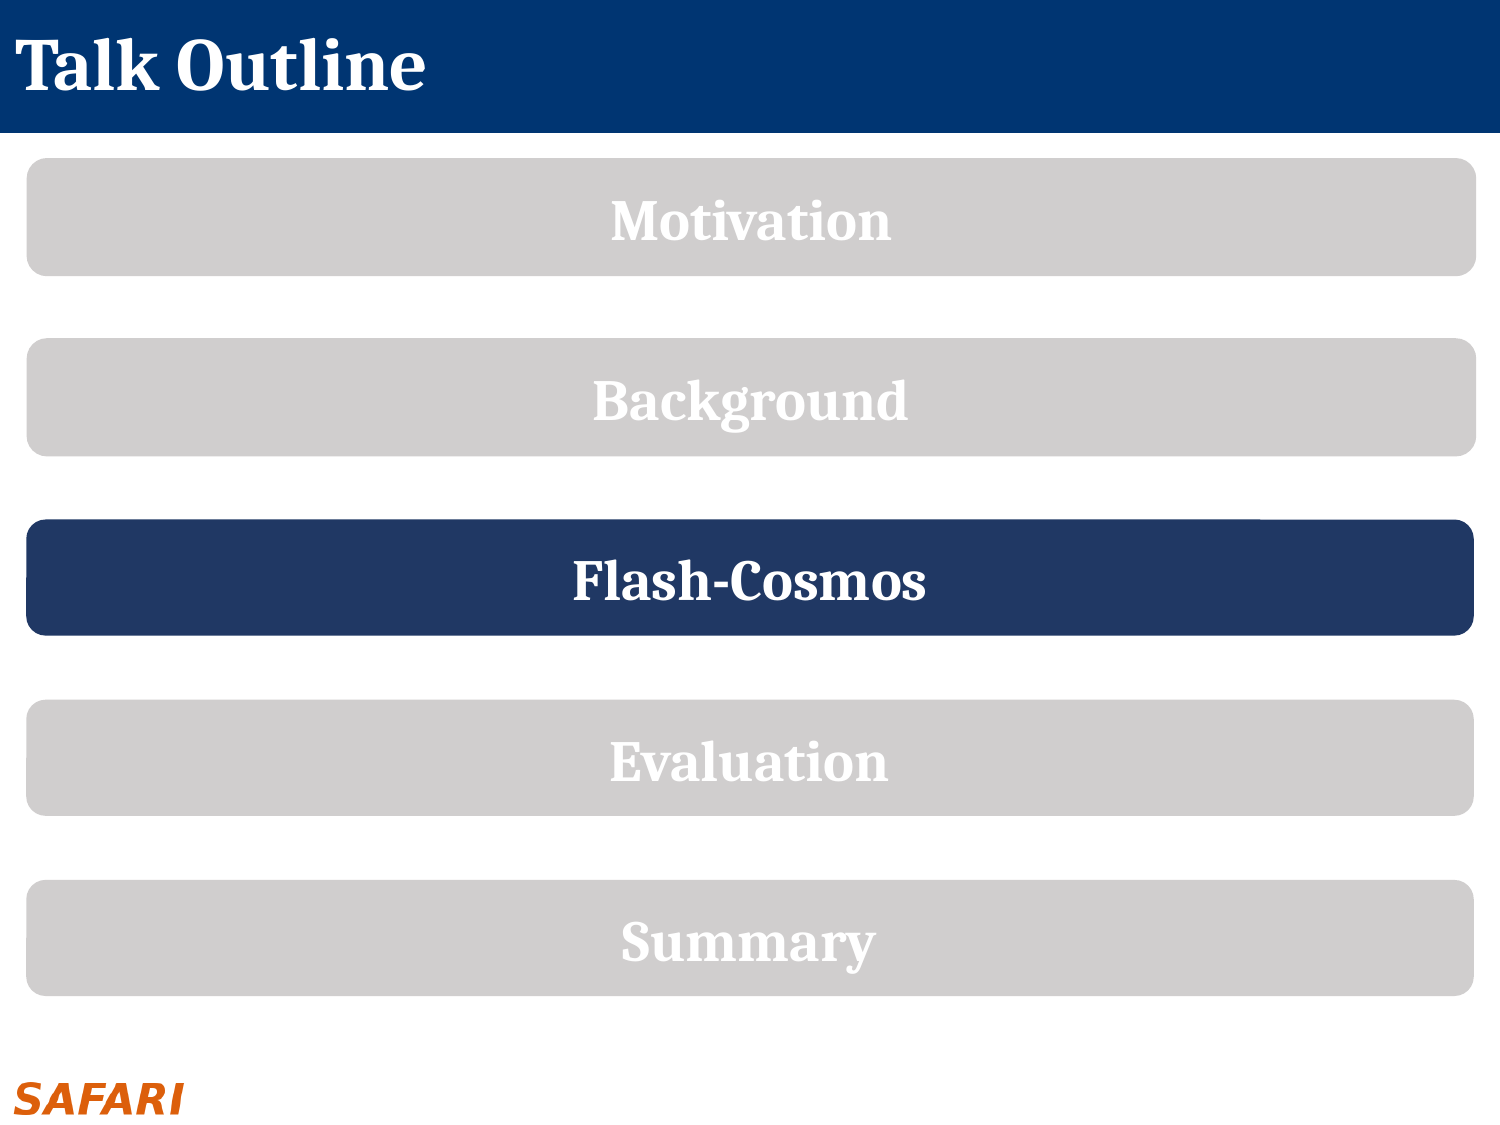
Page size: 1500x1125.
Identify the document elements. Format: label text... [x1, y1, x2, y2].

text_box Summary [25, 878, 1475, 998]
title Talk Outline [0, 0, 1500, 133]
picture [12, 1073, 190, 1125]
text_box Flash-Cosmos [25, 518, 1475, 637]
text_box Background [26, 338, 1477, 457]
text_box Evaluation [25, 698, 1475, 817]
text_box Motivation [26, 158, 1477, 277]
